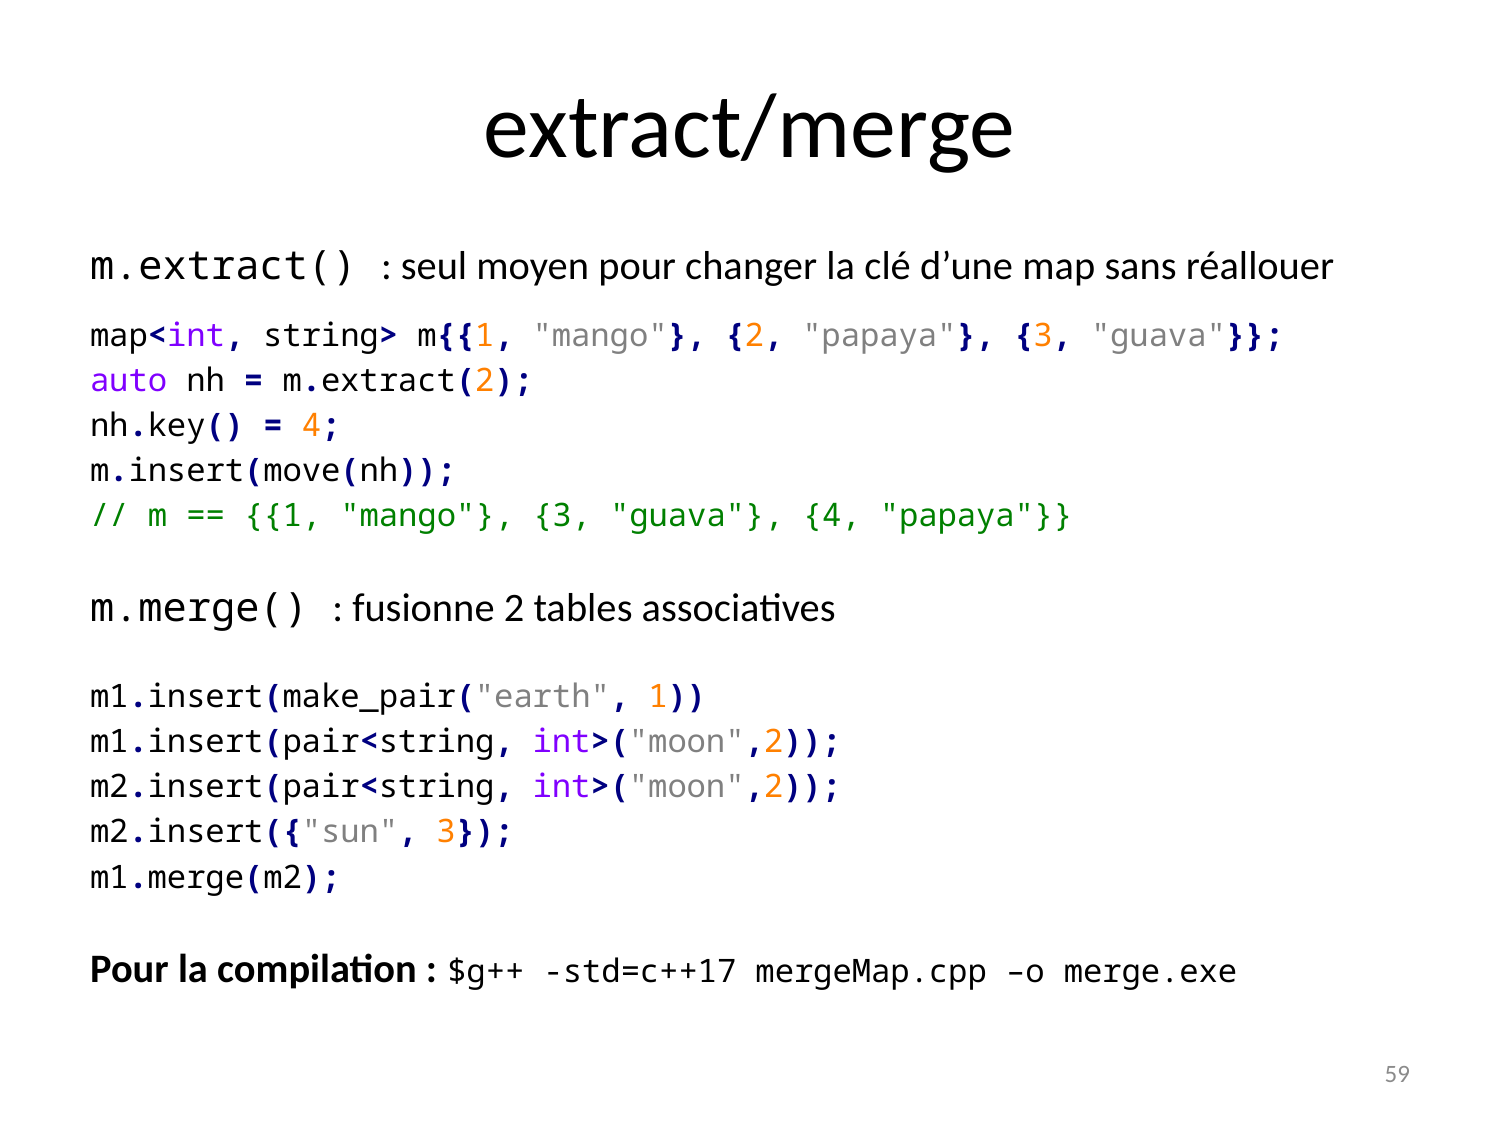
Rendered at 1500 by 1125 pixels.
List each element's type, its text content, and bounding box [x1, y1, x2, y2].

title extract/merge [75, 45, 1425, 197]
slide_number 59 [1074, 1042, 1425, 1103]
list m.extract() : seul moyen pour changer la clé d’une map sans réallouer map<int, string> m{{1, "mango"}, {2, "papaya"}, {3, "guava"}}; auto nh = m.extract(2); nh.key() = 4; m.insert(move(nh)); // m == {{1, "mango"}, {3, "guava"}, {4, "papaya"}} m.merge() : fusionne 2 tables associatives m1.insert(make_pair("earth", 1)) m1.insert(pair<string, int>("moon",2)); m2.insert(pair<string, int>("moon",2)); m2.insert({"sun", 3}); m1.merge(m2); Pour la compilation : $g++ -std=c++17 mergeMap.cpp –o merge.exe [75, 231, 1425, 1005]
